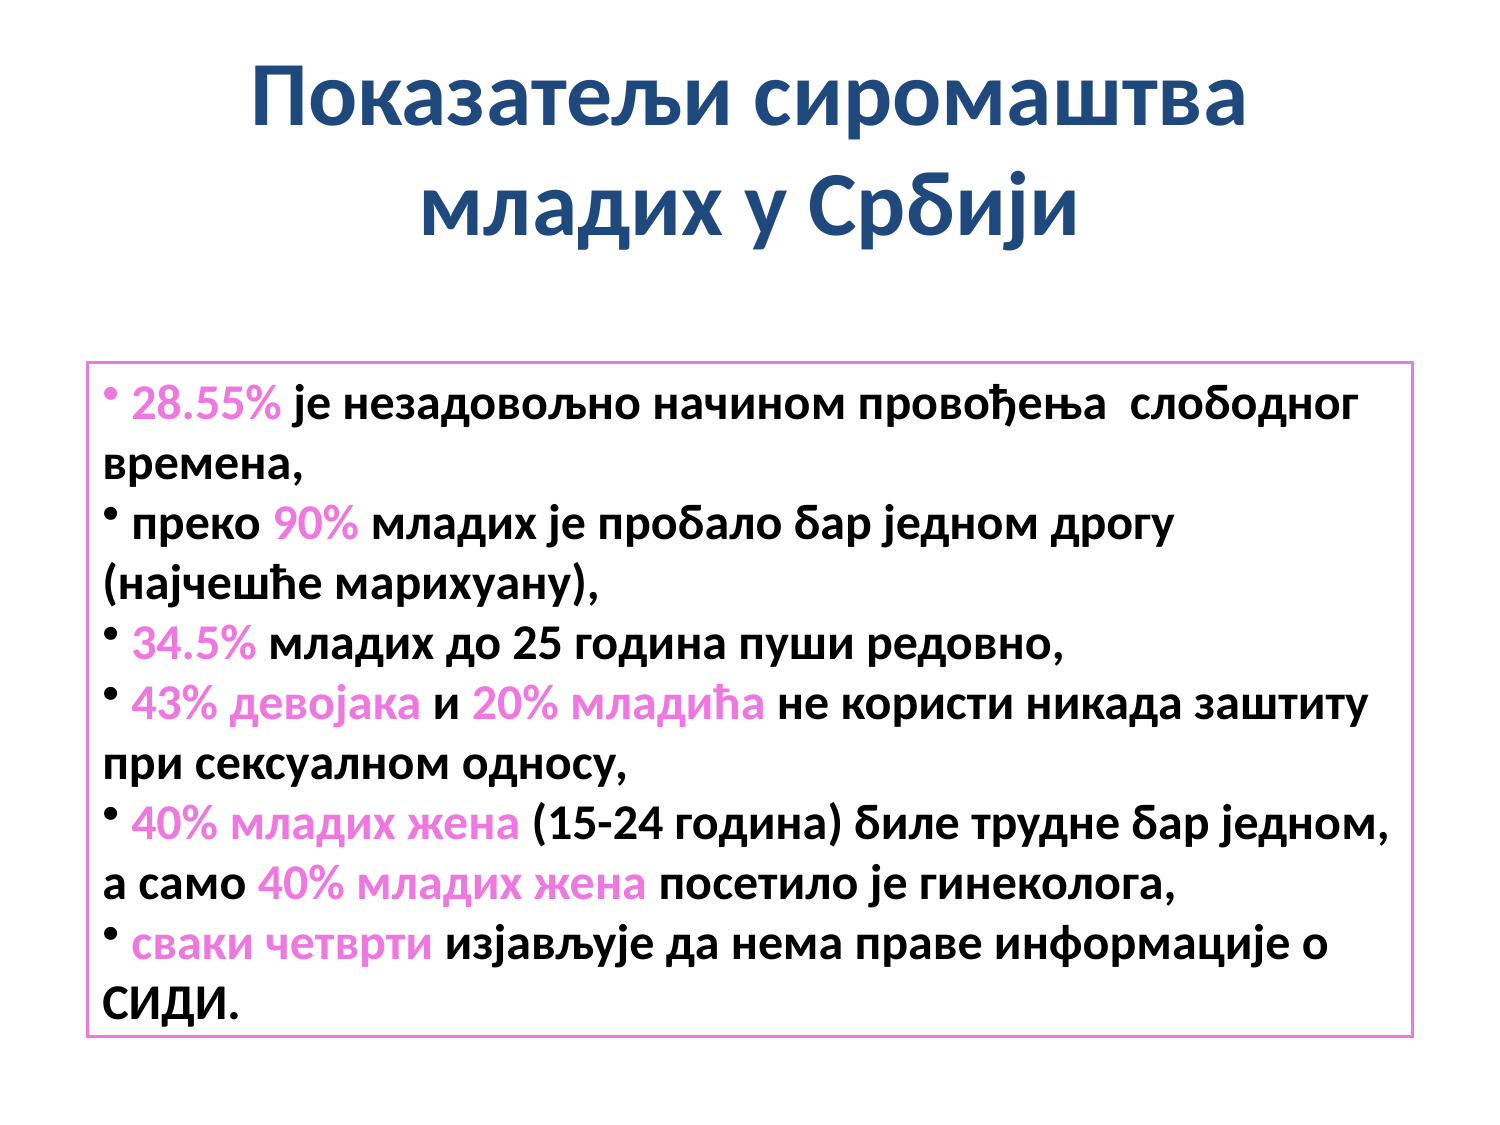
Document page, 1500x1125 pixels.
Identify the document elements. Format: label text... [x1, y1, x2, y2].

text_box Показатељи сиромаштва младих у Србији [74, 50, 1425, 238]
text_box 28.55% је незадовољно начином провођења слободног времена, преко 90% младих је пробало бар једном дрогу (најчешће марихуану), 34.5% младих до 25 година пуши редовно, 43% девојака и 20% младића не користи никада заштиту при сексуалном односу, 40% младих жена (15-24 година) биле трудне бар једном, а само 40% младих жена посетило је гинеколога, сваки четврти изјављује да нема праве информације о СИДИ. [87, 362, 1413, 1037]
